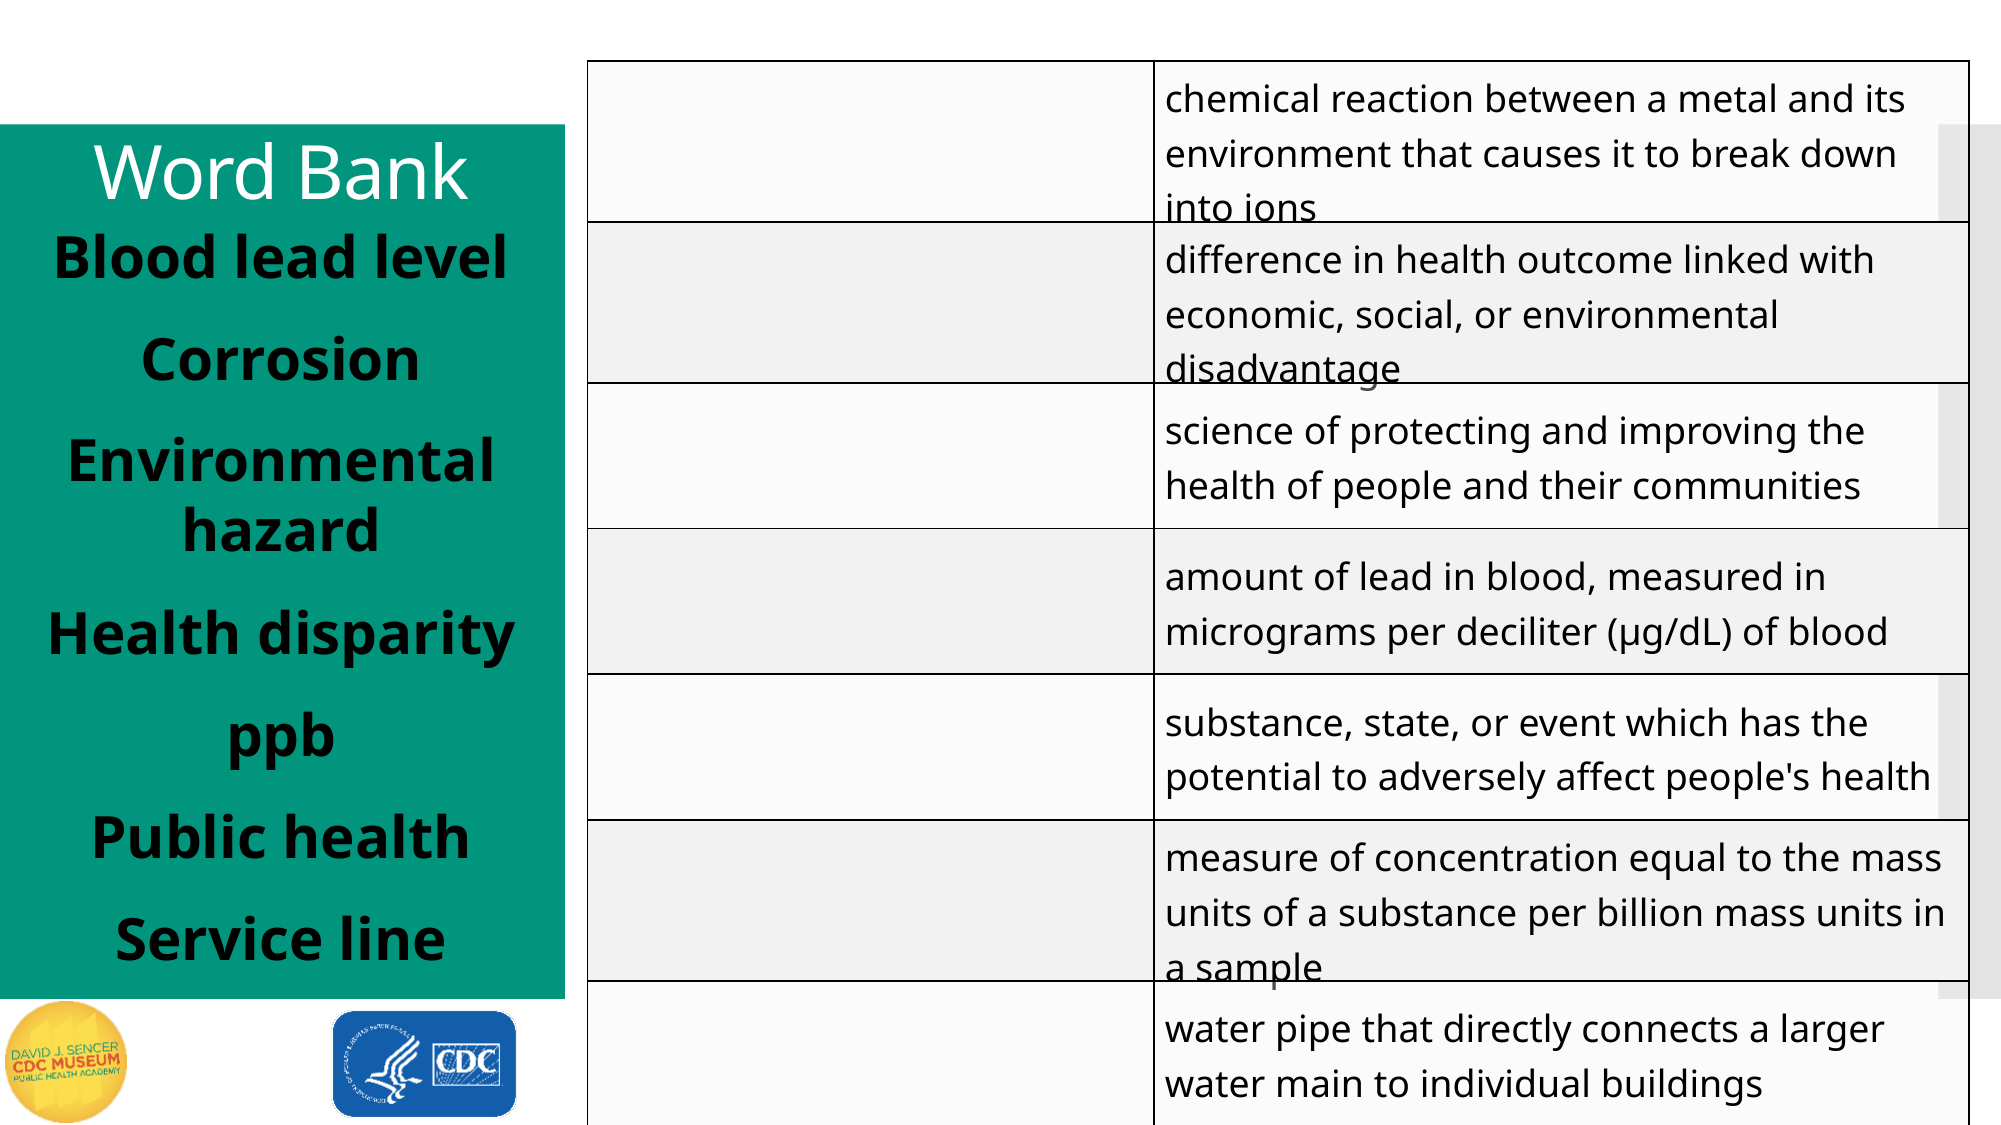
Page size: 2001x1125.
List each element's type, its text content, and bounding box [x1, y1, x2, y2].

picture [321, 1003, 530, 1125]
table_cell [588, 821, 1153, 980]
table_header [588, 62, 1153, 221]
table_cell [588, 675, 1153, 819]
text_box ppb [26, 690, 537, 776]
table_cell water pipe that directly connects a larger water main to individual buildings [1155, 982, 1968, 1125]
text_box Word Bank [26, 130, 537, 212]
table_cell science of protecting and improving the health of people and their communities [1155, 384, 1968, 528]
text_box Health disparity [26, 588, 537, 674]
table_cell [588, 223, 1153, 382]
table_cell amount of lead in blood, measured in micrograms per deciliter (μg/dL) of blood [1155, 529, 1968, 673]
table_cell substance, state, or event which has the potential to adversely affect people's health [1155, 675, 1968, 819]
table_cell measure of concentration equal to the mass units of a substance per billion mass units in a sample [1155, 821, 1968, 980]
table_cell [588, 982, 1153, 1125]
text_box Corrosion [26, 314, 537, 400]
text_box Public health [26, 792, 537, 878]
table_cell [588, 529, 1153, 673]
text_box Blood lead level [26, 212, 537, 298]
table_cell [588, 384, 1153, 528]
table_header chemical reaction between a metal and its environment that causes it to break down into ions [1155, 62, 1968, 221]
text_box Service line [26, 894, 537, 980]
picture [4, 1001, 127, 1123]
table_cell difference in health outcome linked with economic, social, or environmental disadvantage [1155, 223, 1968, 382]
text_box Environmental hazard [26, 416, 537, 571]
